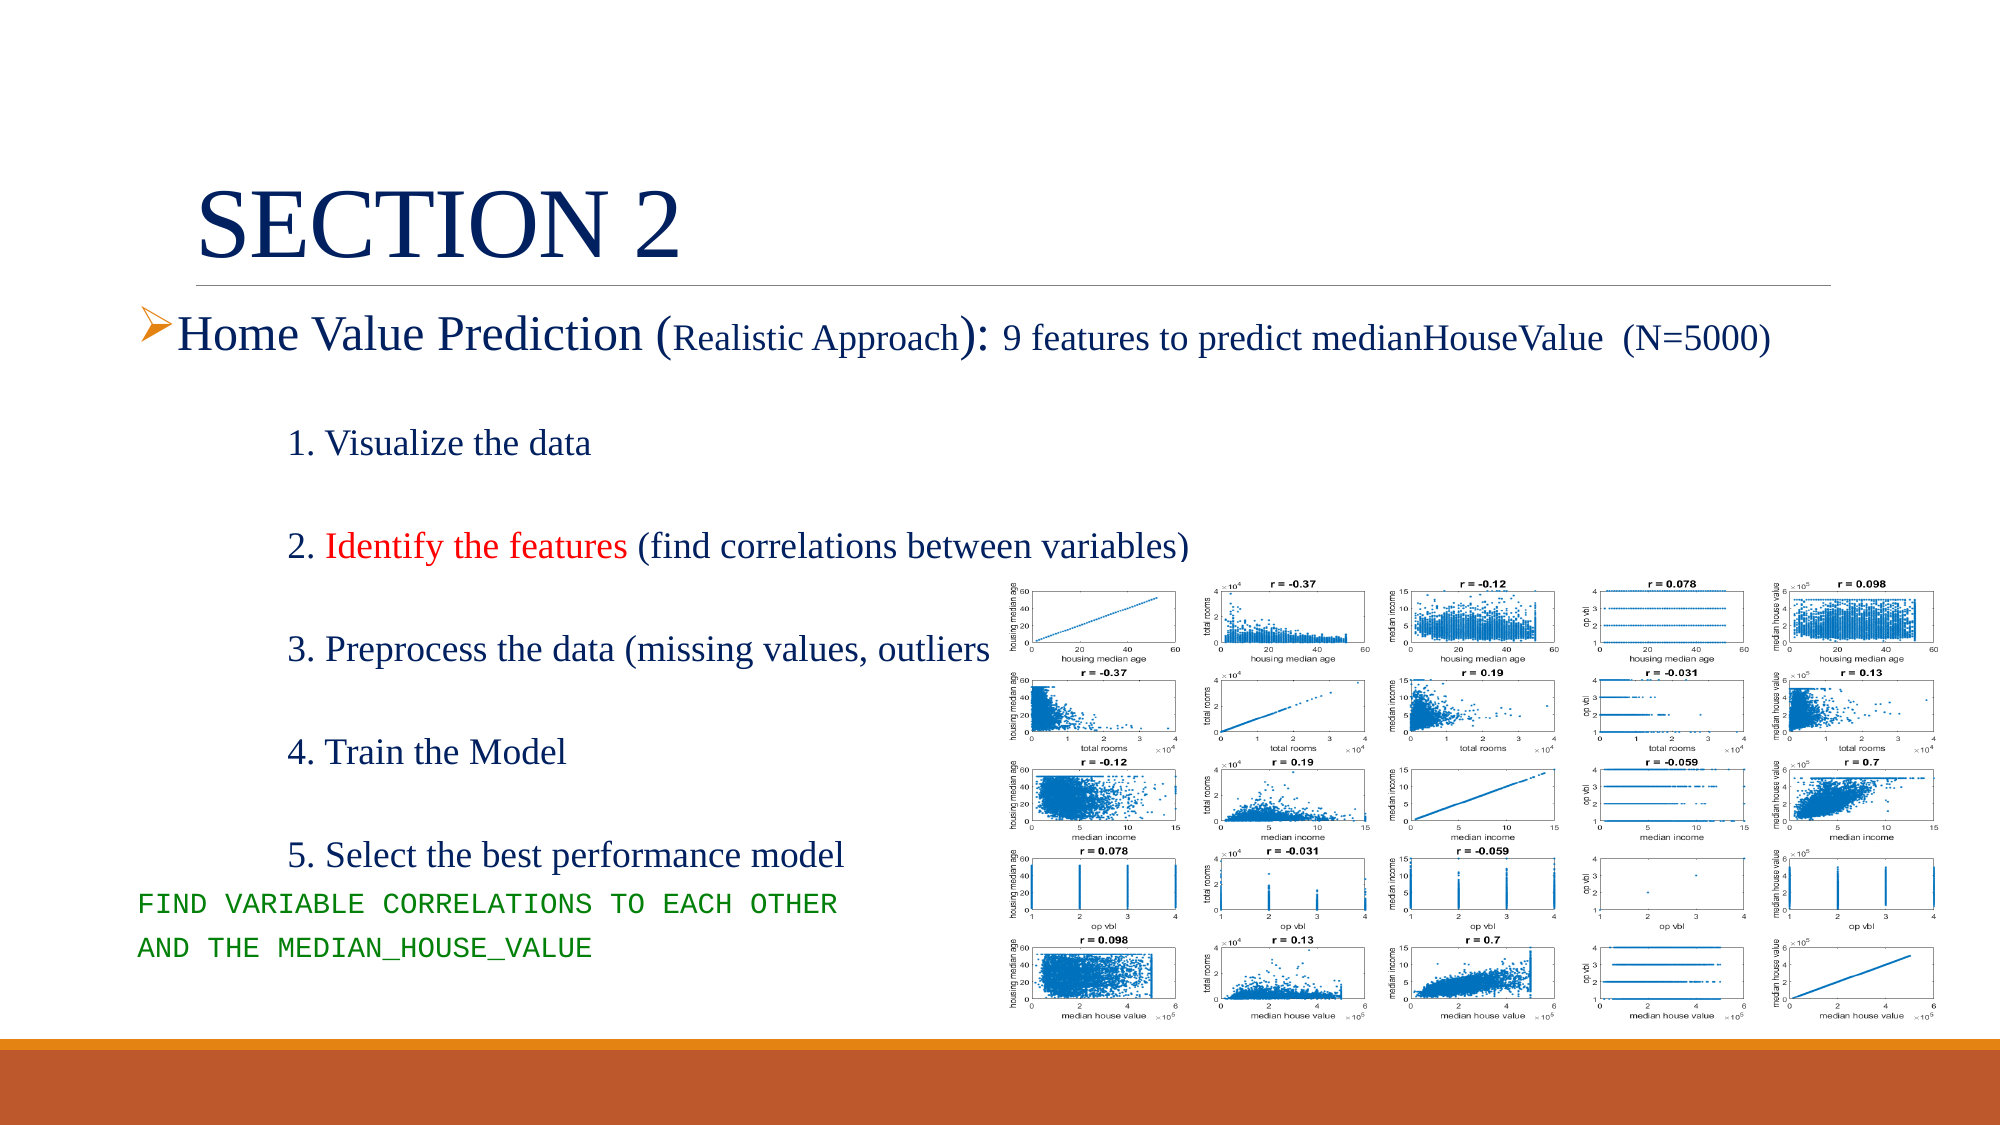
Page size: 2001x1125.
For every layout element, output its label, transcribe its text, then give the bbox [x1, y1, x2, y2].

title SECTION 2 [180, 47, 1830, 285]
picture [988, 561, 1963, 1037]
list Home Value Prediction (Realistic Approach): 9 features to predict medianHouseValue (N=5000) 1. Visualize the data 2. Identify the features (find correlations between variables) 3. Preprocess the data (missing values, outliers) 4. Train the Model 5. Select the best performance model FIND VARIABLE CORRELATIONS TO EACH OTHER AND THE MEDIAN_HOUSE_VALUE [137, 299, 1863, 1046]
